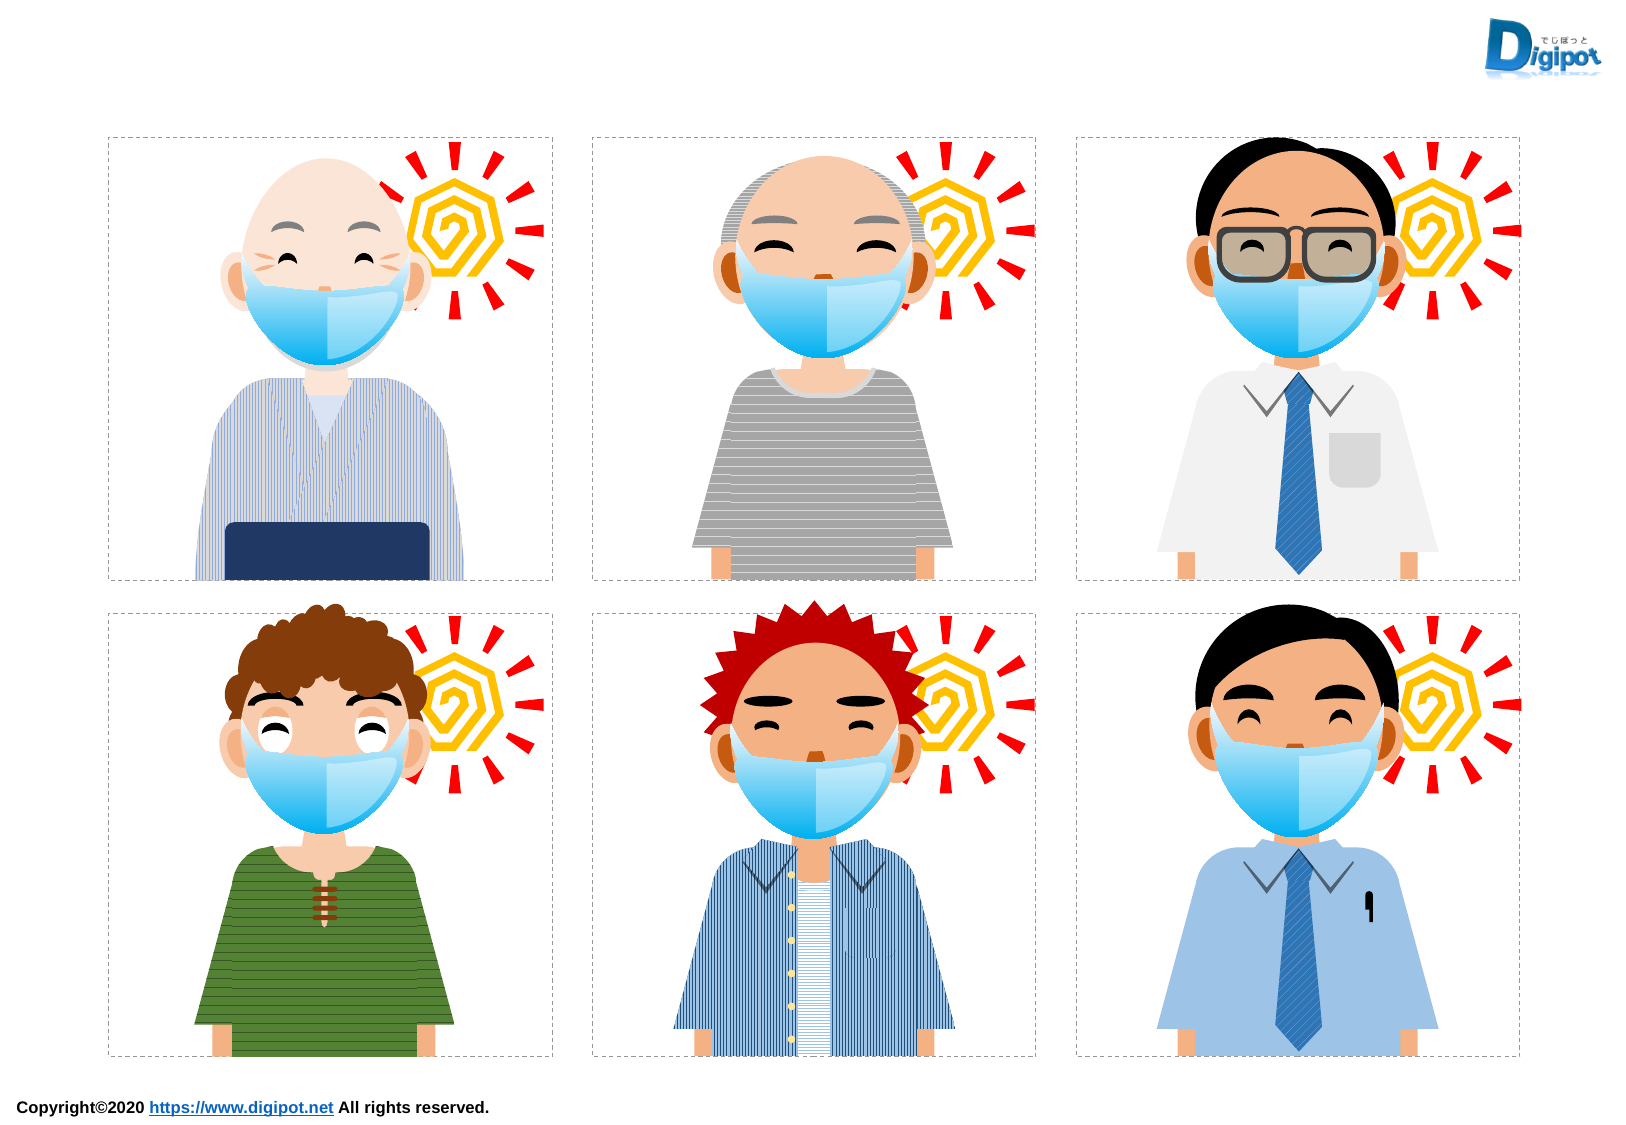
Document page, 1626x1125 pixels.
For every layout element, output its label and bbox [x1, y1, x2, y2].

text_box [1156, 604, 1522, 1056]
text_box [1156, 137, 1522, 580]
text_box [691, 141, 1035, 580]
picture [1485, 18, 1602, 82]
text_box [194, 603, 544, 1058]
text_box [195, 142, 544, 581]
text_box [673, 600, 1035, 1056]
